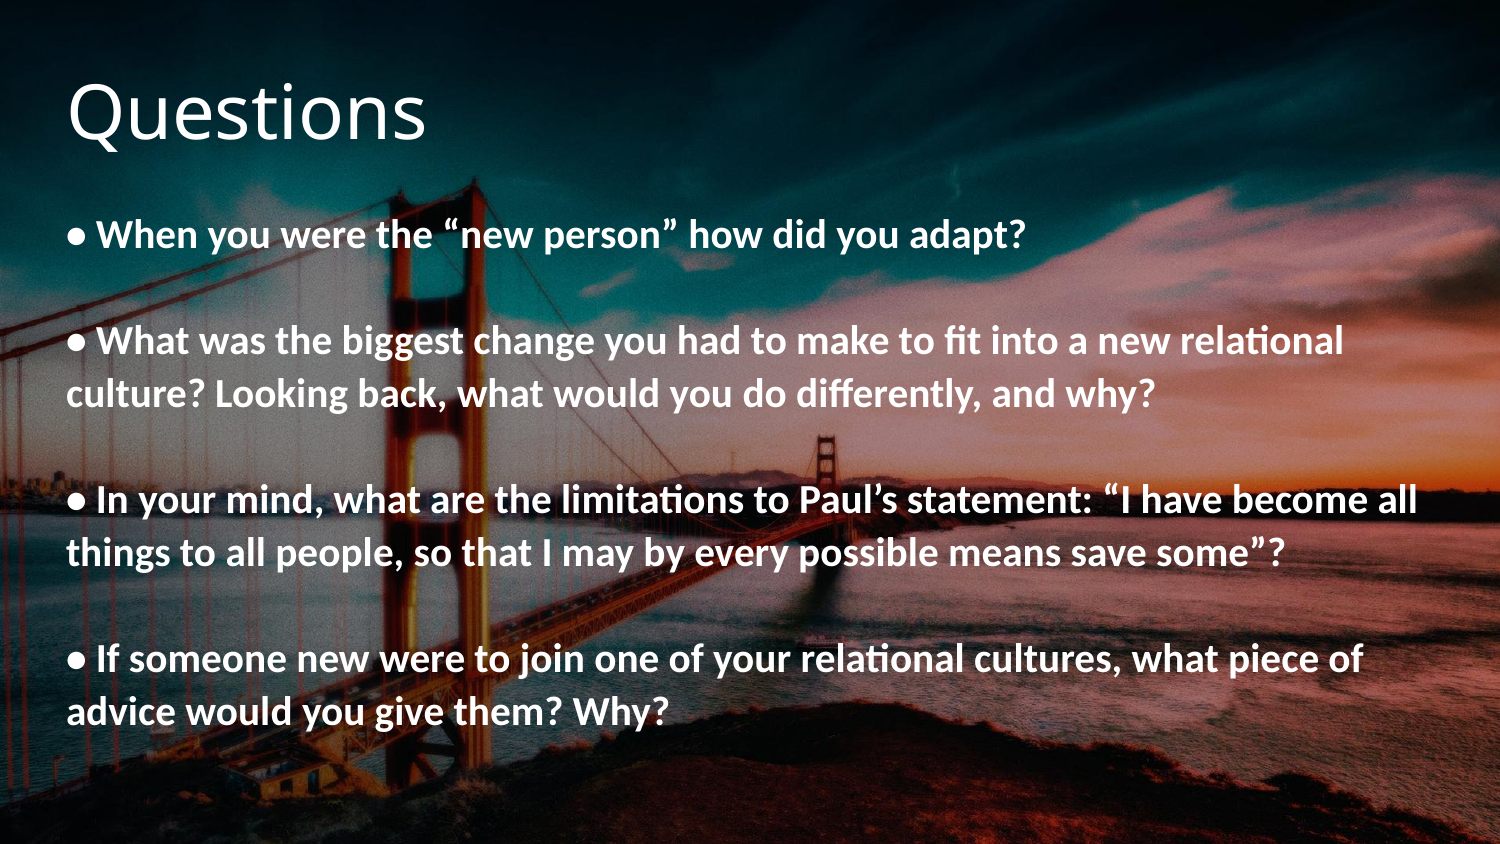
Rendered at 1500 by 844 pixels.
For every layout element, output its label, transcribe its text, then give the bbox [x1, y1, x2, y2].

picture [0, 0, 1500, 844]
title Questions [51, 72, 1449, 167]
list • When you were the “new person” how did you adapt? • What was the biggest change you had to make to fit into a new relational culture? Looking back, what would you do differently, and why? • In your mind, what are the limitations to Paul’s statement: “I have become all things to all people, so that I may by every possible means save some”? • If someone new were to join one of your relational cultures, what piece of advice would you give them? Why? [51, 189, 1449, 750]
